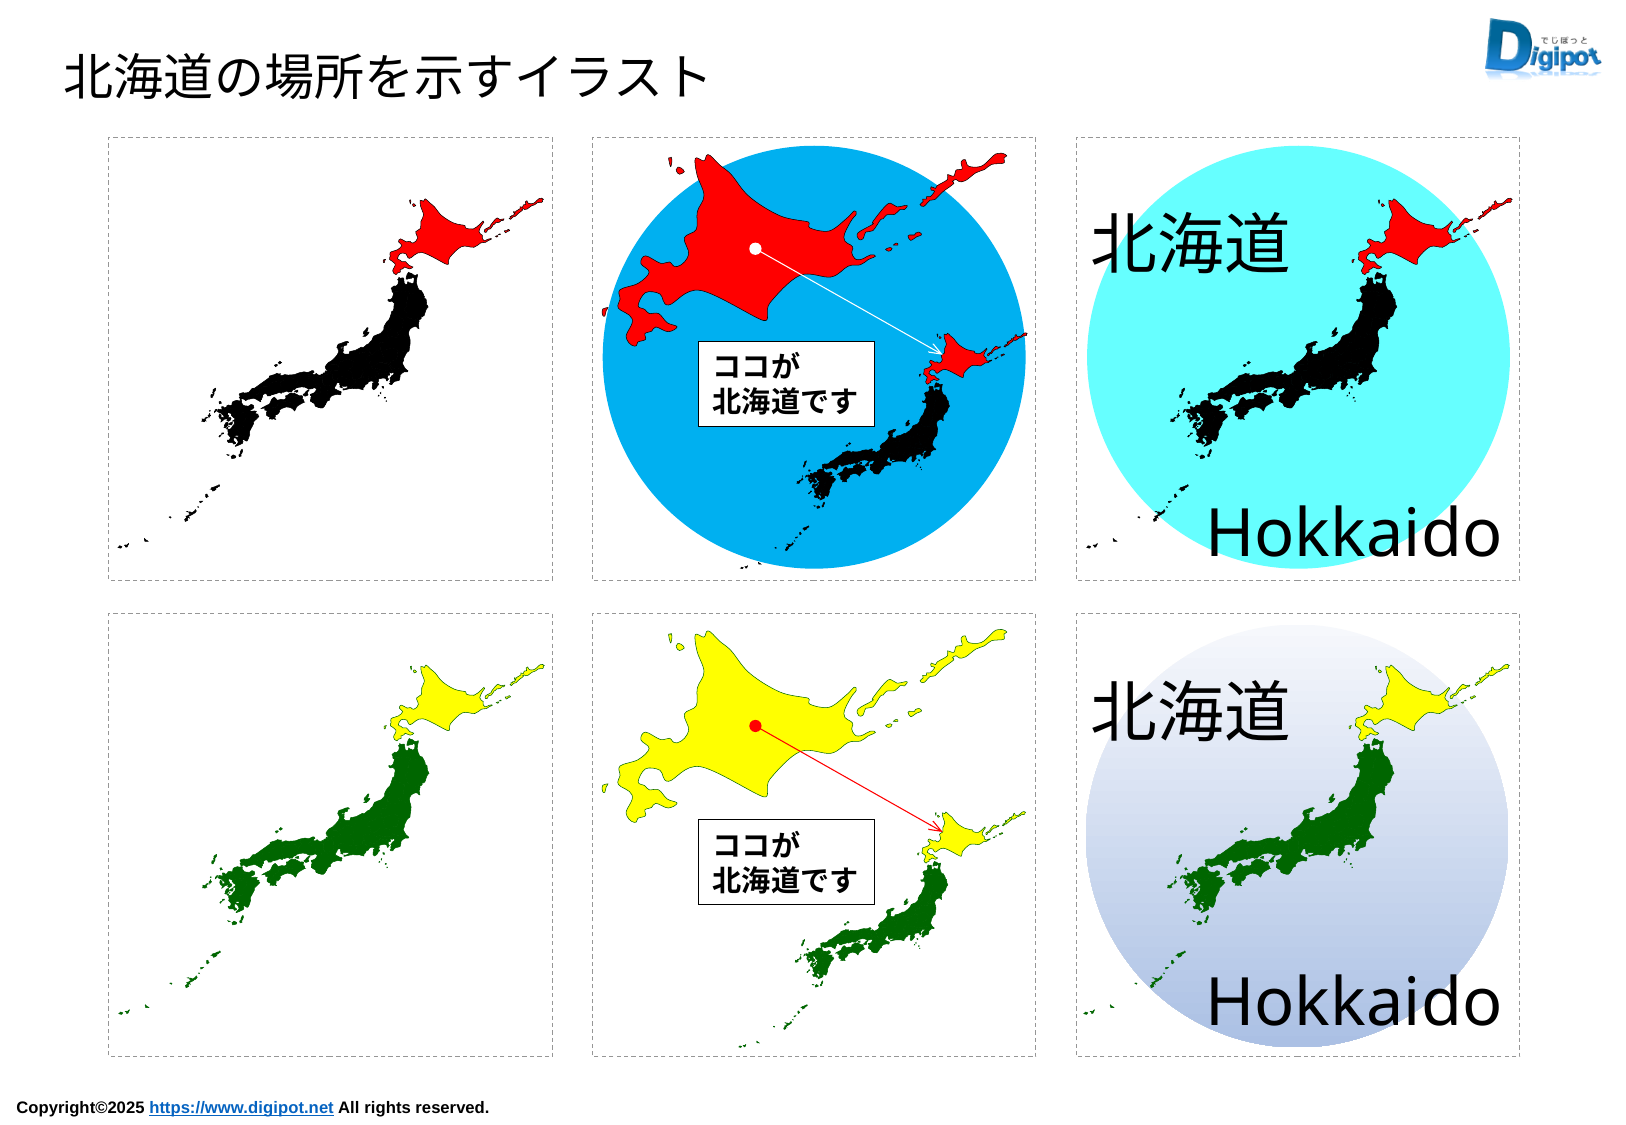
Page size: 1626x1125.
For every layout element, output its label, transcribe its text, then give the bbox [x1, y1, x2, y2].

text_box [601, 145, 1028, 569]
picture [1485, 18, 1602, 82]
text_box 北海道の場所を示すイラスト [49, 38, 728, 113]
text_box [118, 664, 545, 1015]
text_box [1074, 145, 1520, 579]
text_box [601, 629, 1026, 1048]
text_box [117, 198, 544, 549]
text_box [1074, 624, 1520, 1048]
